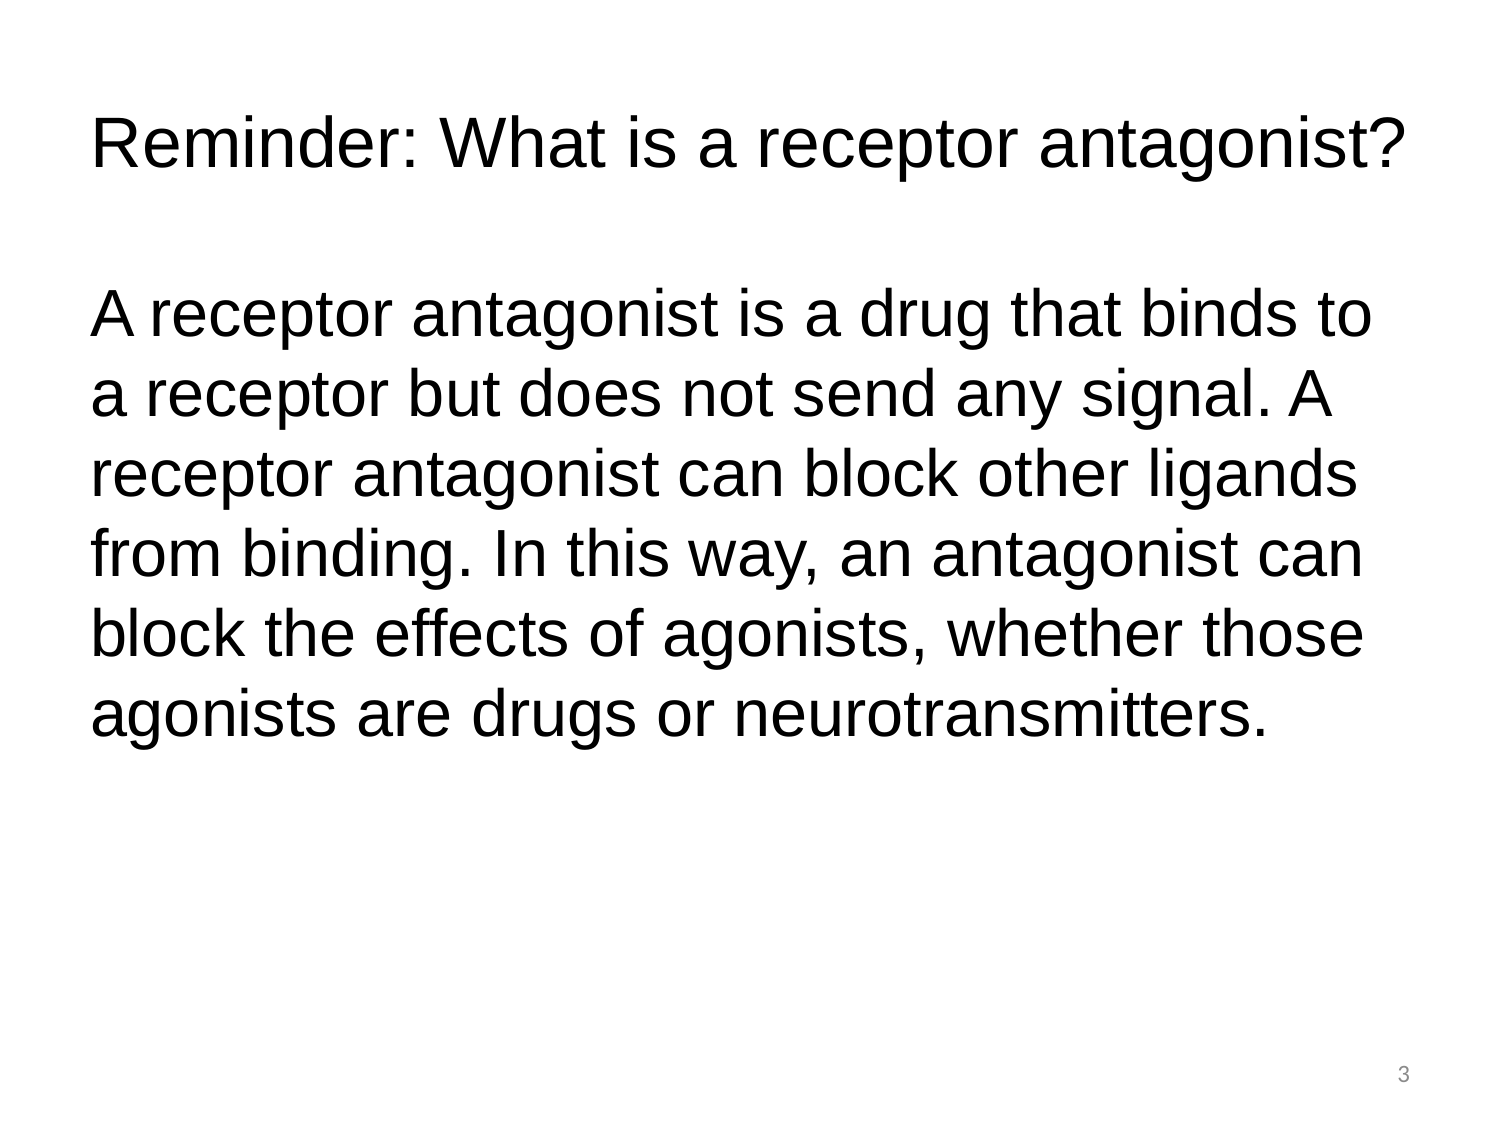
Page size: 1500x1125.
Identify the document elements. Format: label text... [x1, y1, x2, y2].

slide_number 3 [1074, 1042, 1425, 1103]
title Reminder: What is a receptor antagonist? [75, 45, 1425, 233]
list A receptor antagonist is a drug that binds to a receptor but does not send any signal. A receptor antagonist can block other ligands from binding. In this way, an antagonist can block the effects of agonists, whether those agonists are drugs or neurotransmitters. [75, 262, 1425, 1005]
